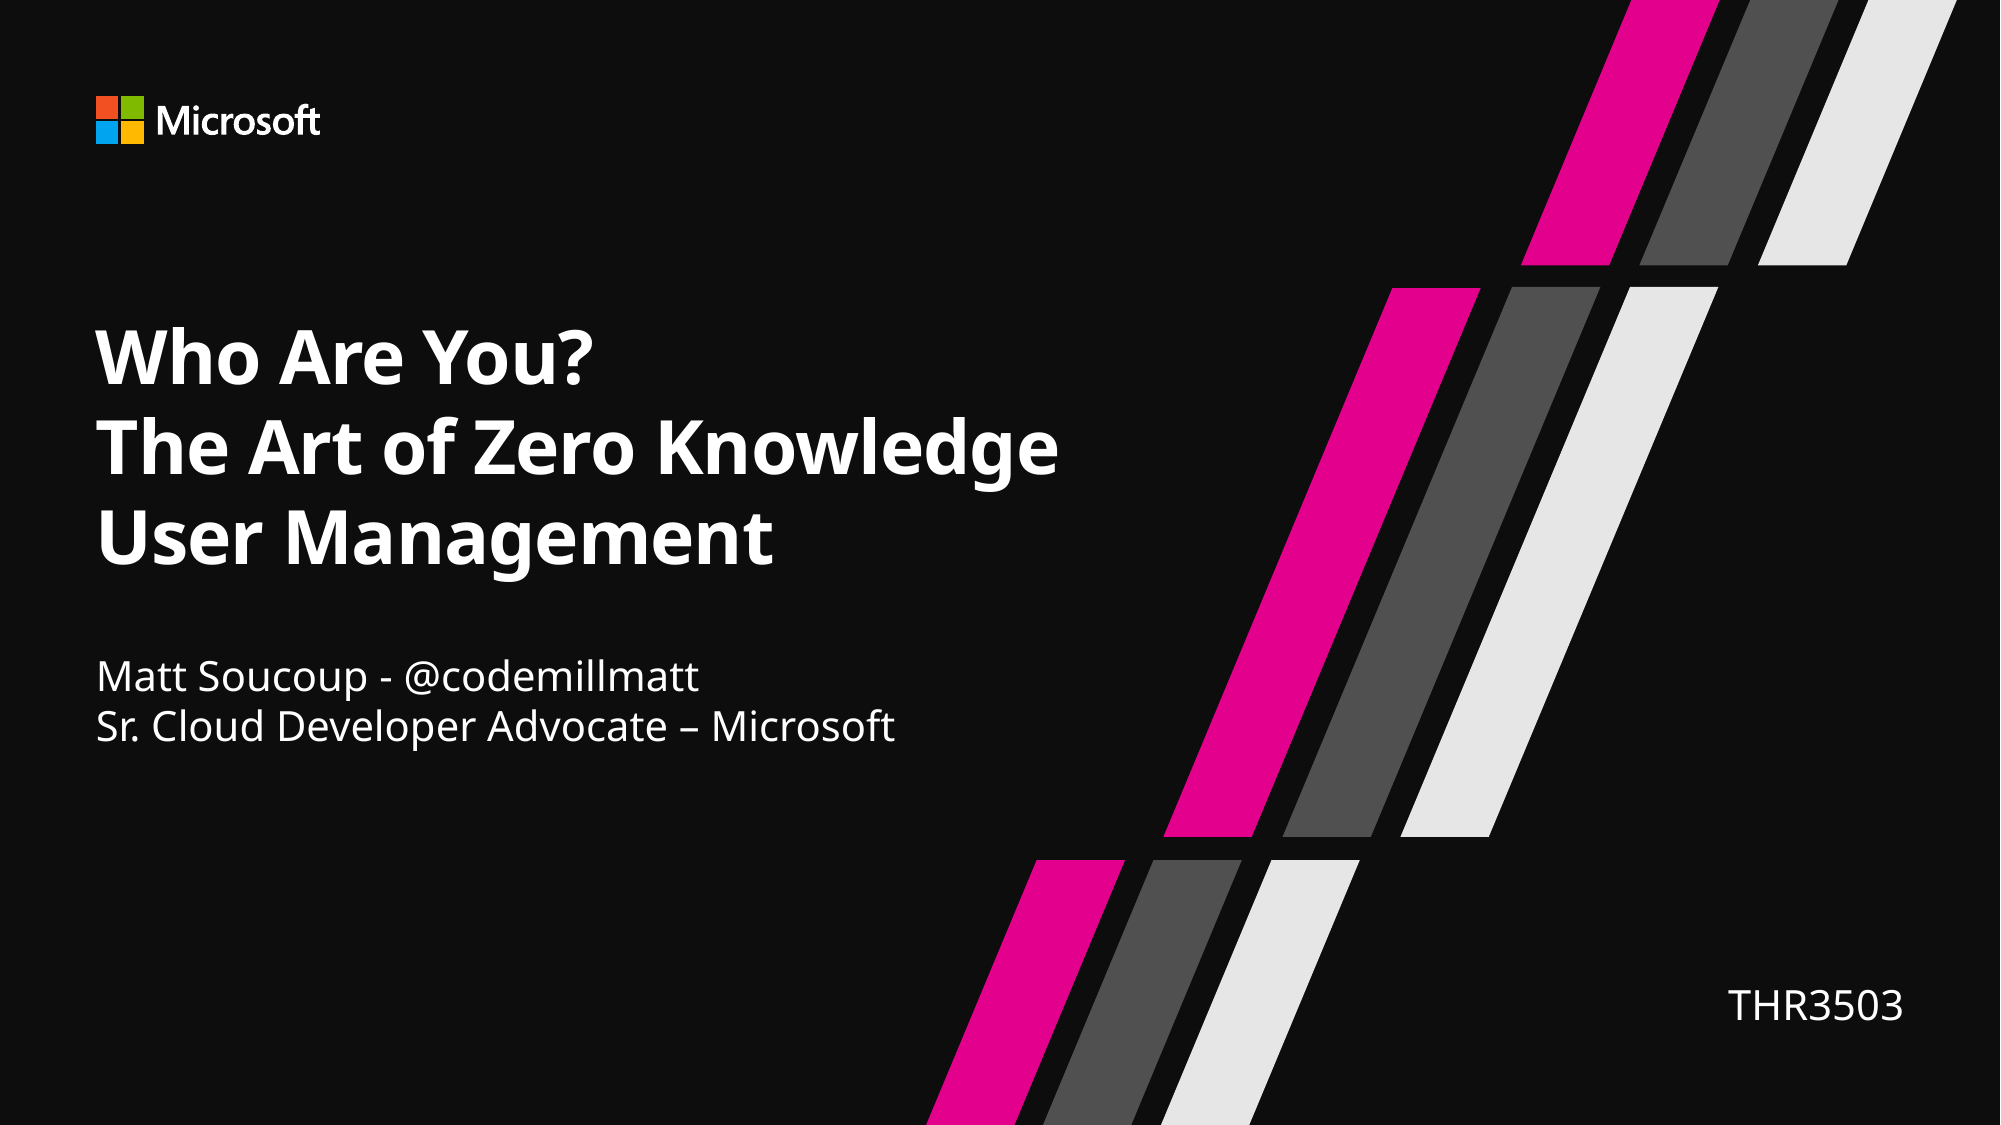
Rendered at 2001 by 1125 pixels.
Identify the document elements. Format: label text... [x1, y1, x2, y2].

list THR3503 [1409, 977, 1905, 1029]
title Who Are You? The Art of Zero Knowledge User Management [95, 307, 1191, 580]
list Matt Soucoup - @codemillmatt Sr. Cloud Developer Advocate – Microsoft [95, 650, 1191, 751]
